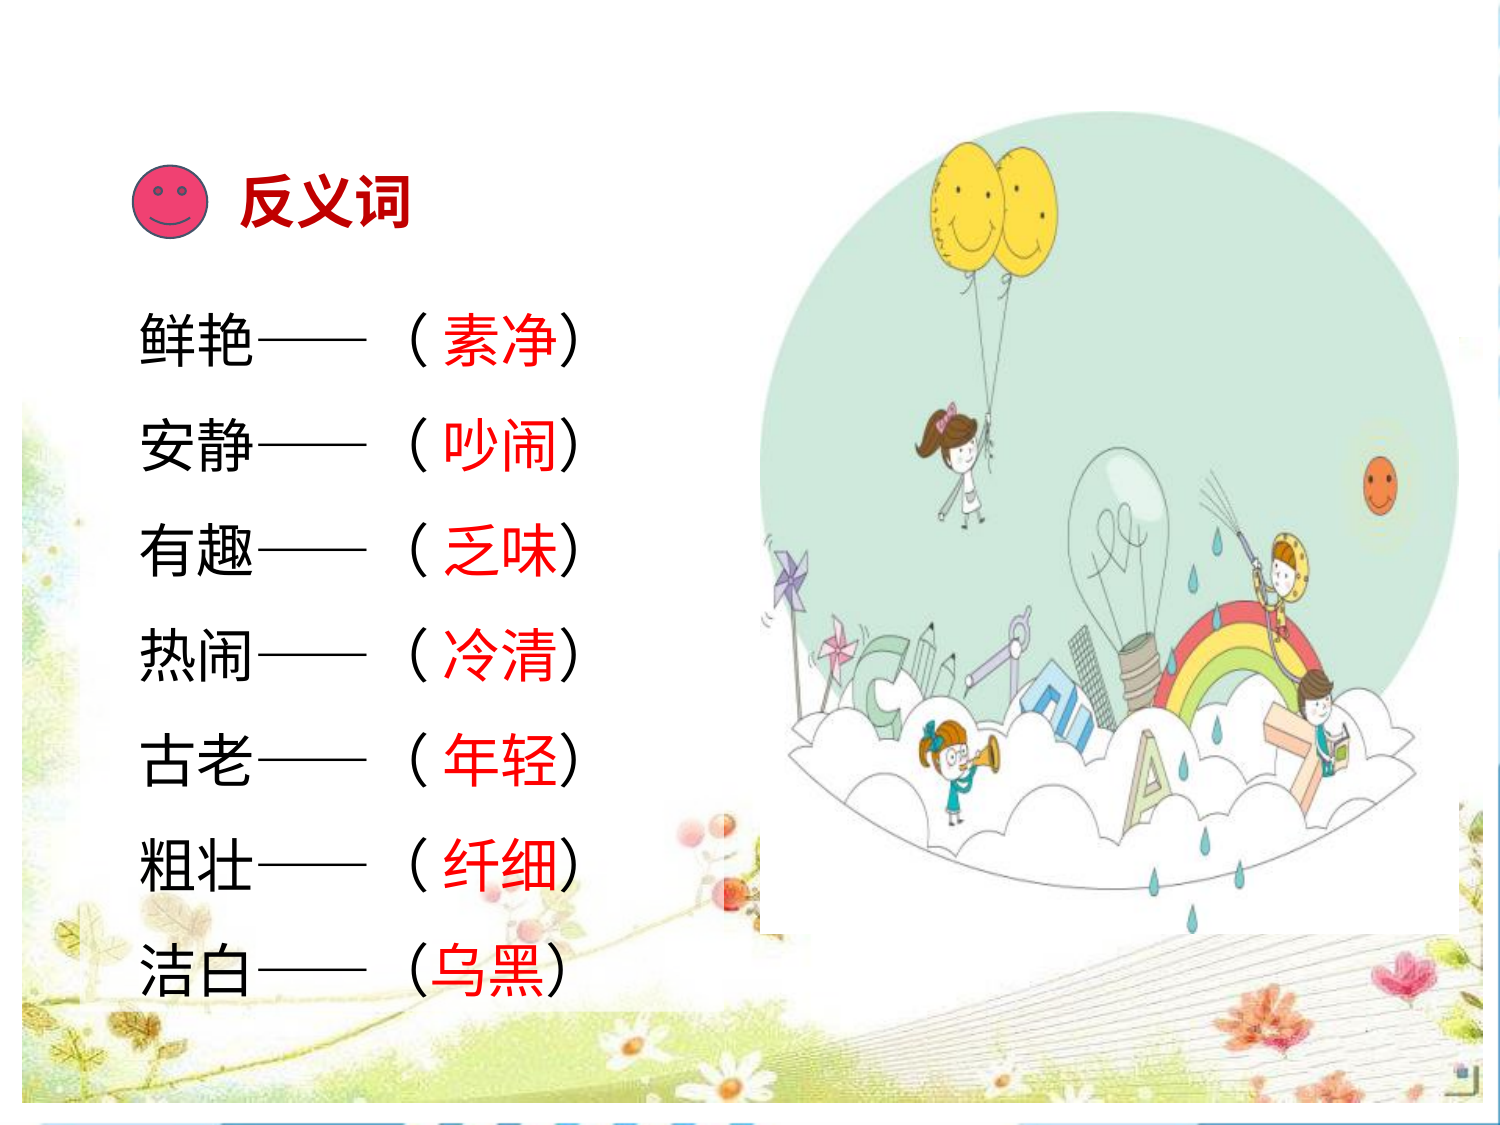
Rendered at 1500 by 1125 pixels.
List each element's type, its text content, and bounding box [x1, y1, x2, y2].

picture [0, 0, 1500, 1125]
text_box 鲜艳——（ 素净） 安静——（ 吵闹） 有趣——（ 乏味） 热闹——（ 冷清） 古老——（ 年轻） 粗壮——（ 纤细） 洁白——（乌黑） [79, 262, 724, 337]
list 反义词 [79, 165, 760, 287]
text_box [132, 165, 208, 238]
